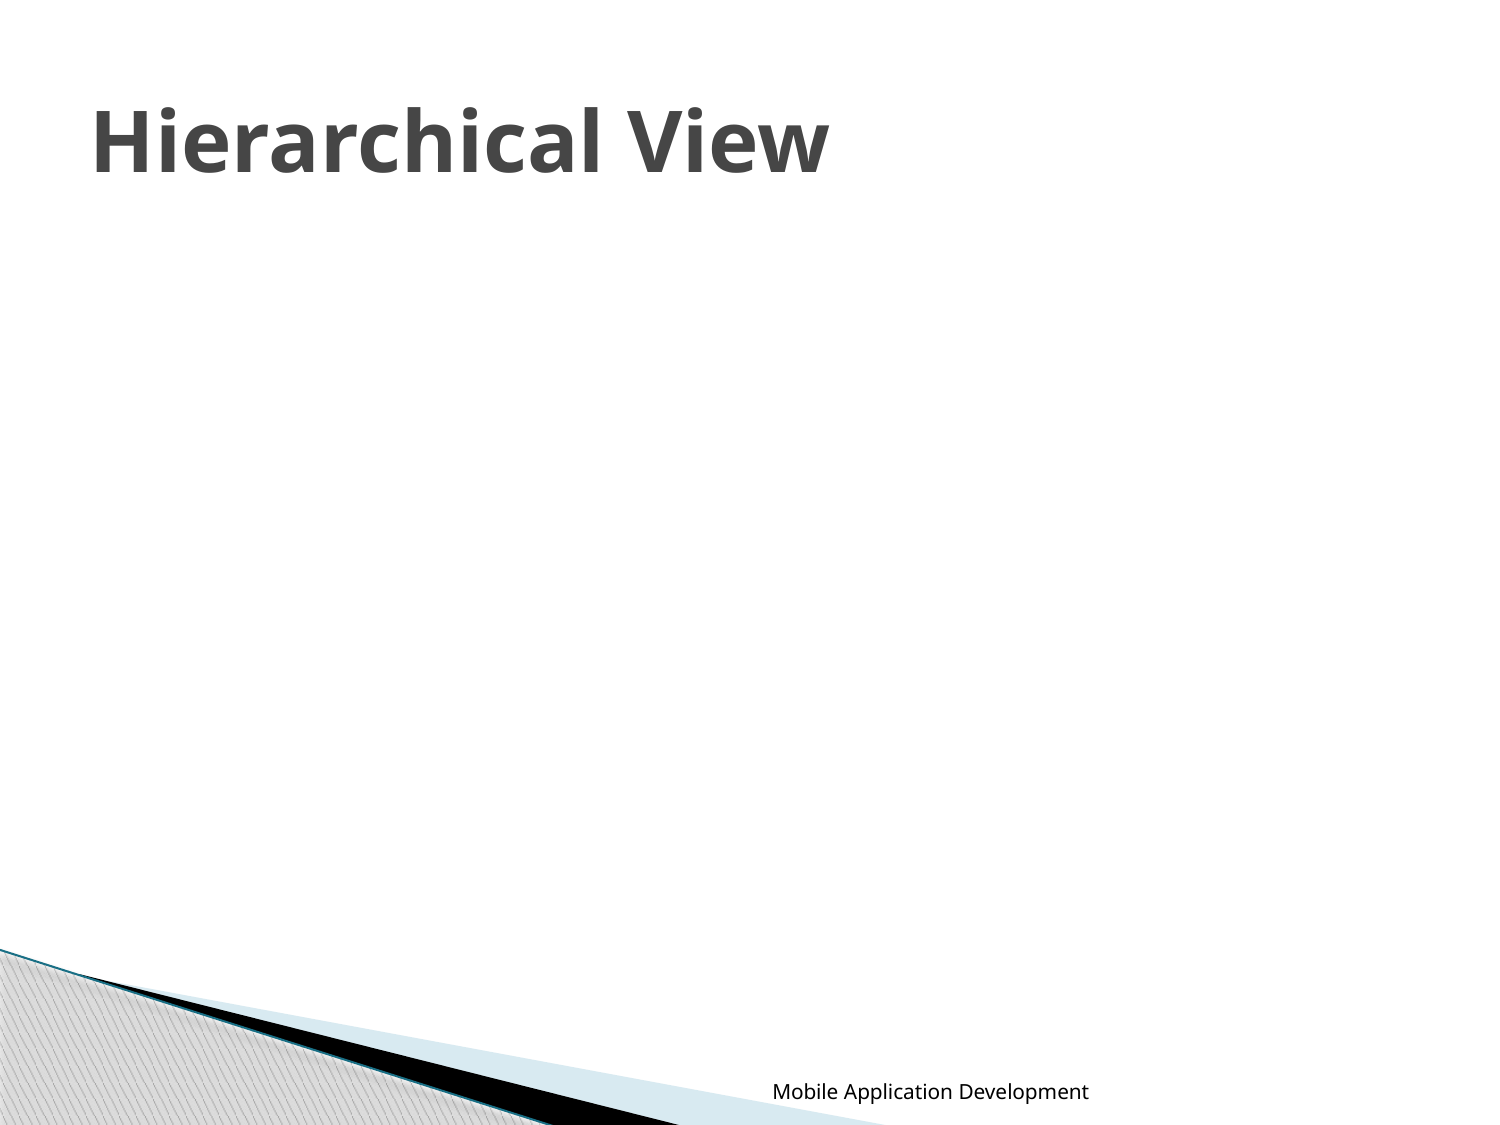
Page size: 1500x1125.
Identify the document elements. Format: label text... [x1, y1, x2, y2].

title Hierarchical View [75, 45, 1425, 233]
footer Mobile Application Development [718, 1051, 1105, 1112]
